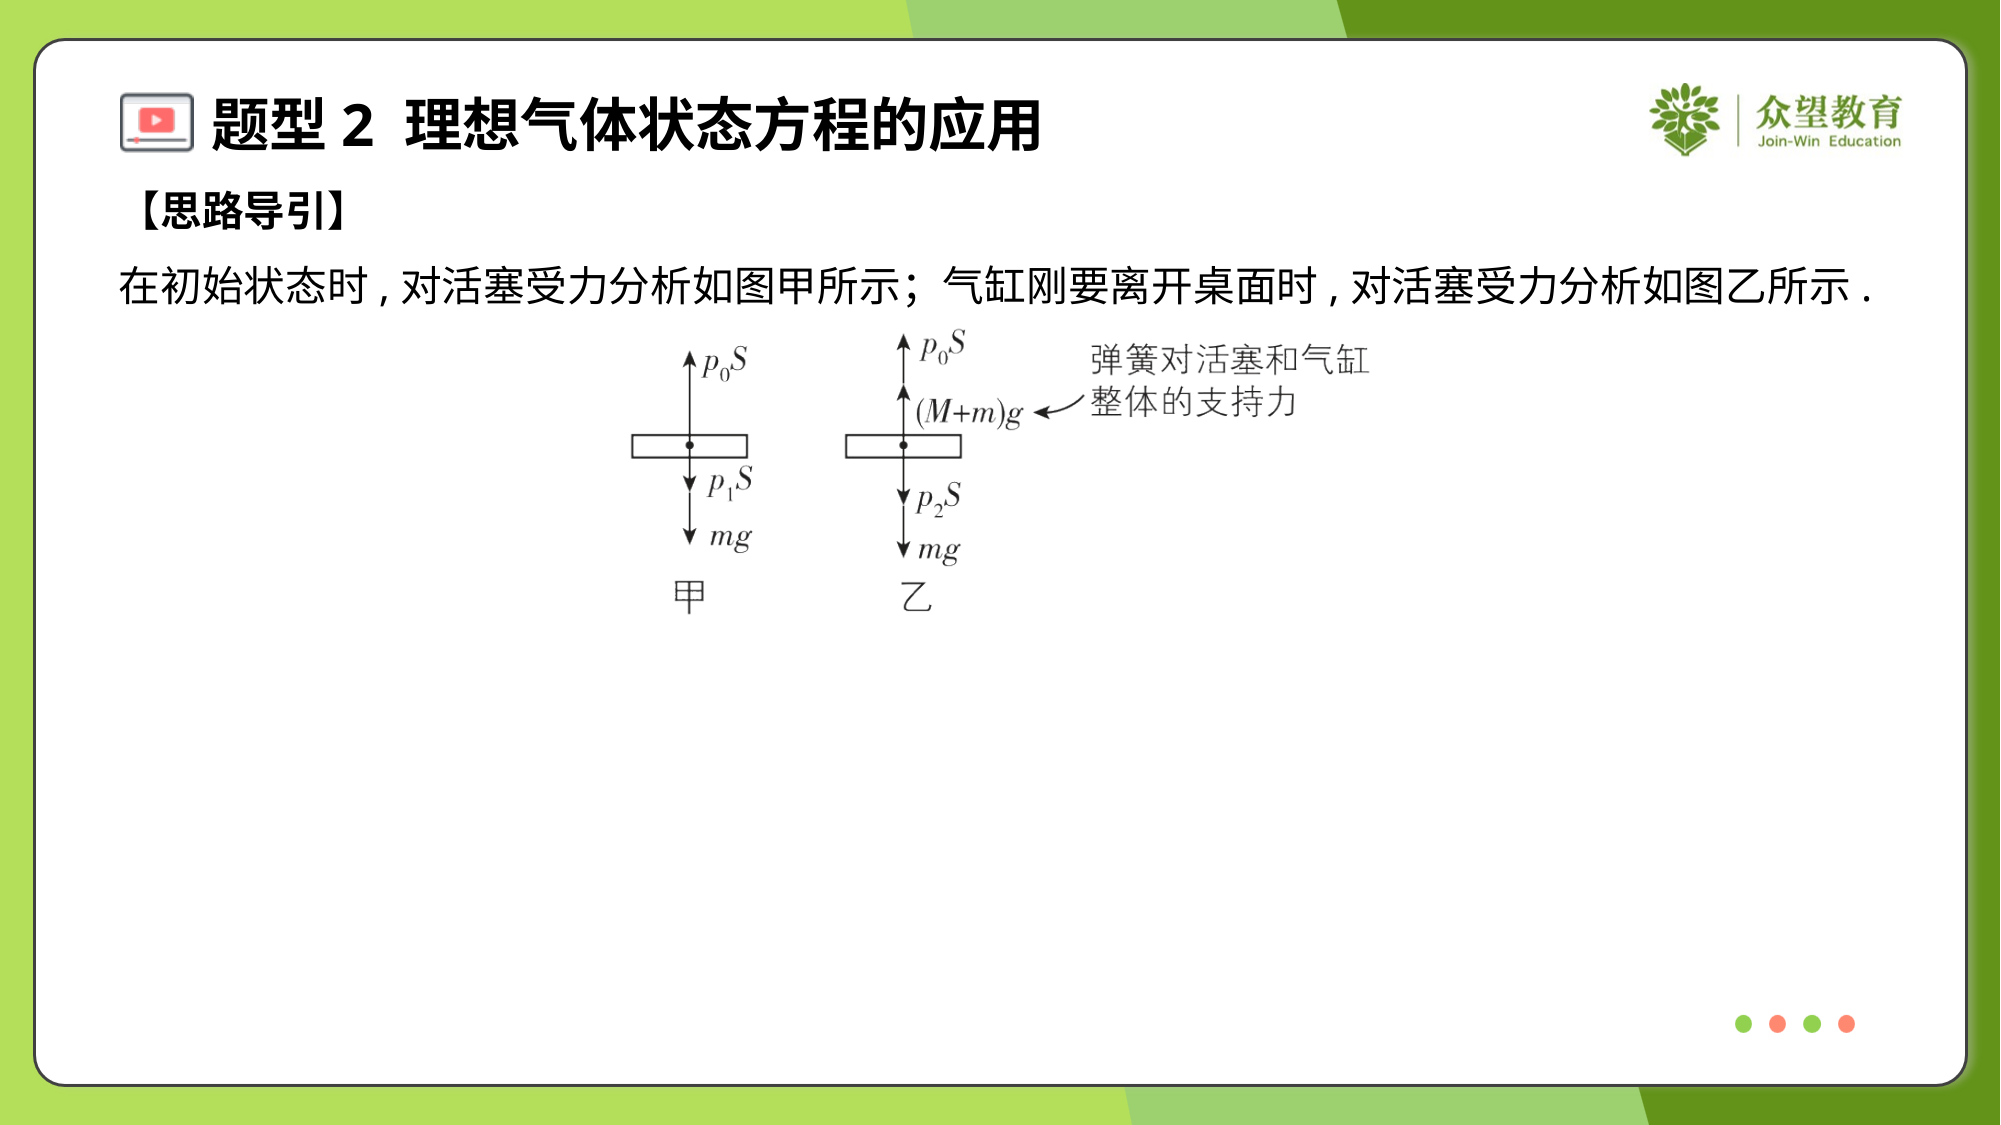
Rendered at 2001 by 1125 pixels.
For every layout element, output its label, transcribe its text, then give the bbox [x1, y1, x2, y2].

picture [0, 0, 2000, 1125]
text_box 在初始状态时,对活塞受力分析如图甲所示；气缸刚要离开桌面时,对活塞受力分析如图乙所示. [118, 235, 1883, 303]
text_box 【思路导引】 [118, 159, 1883, 227]
